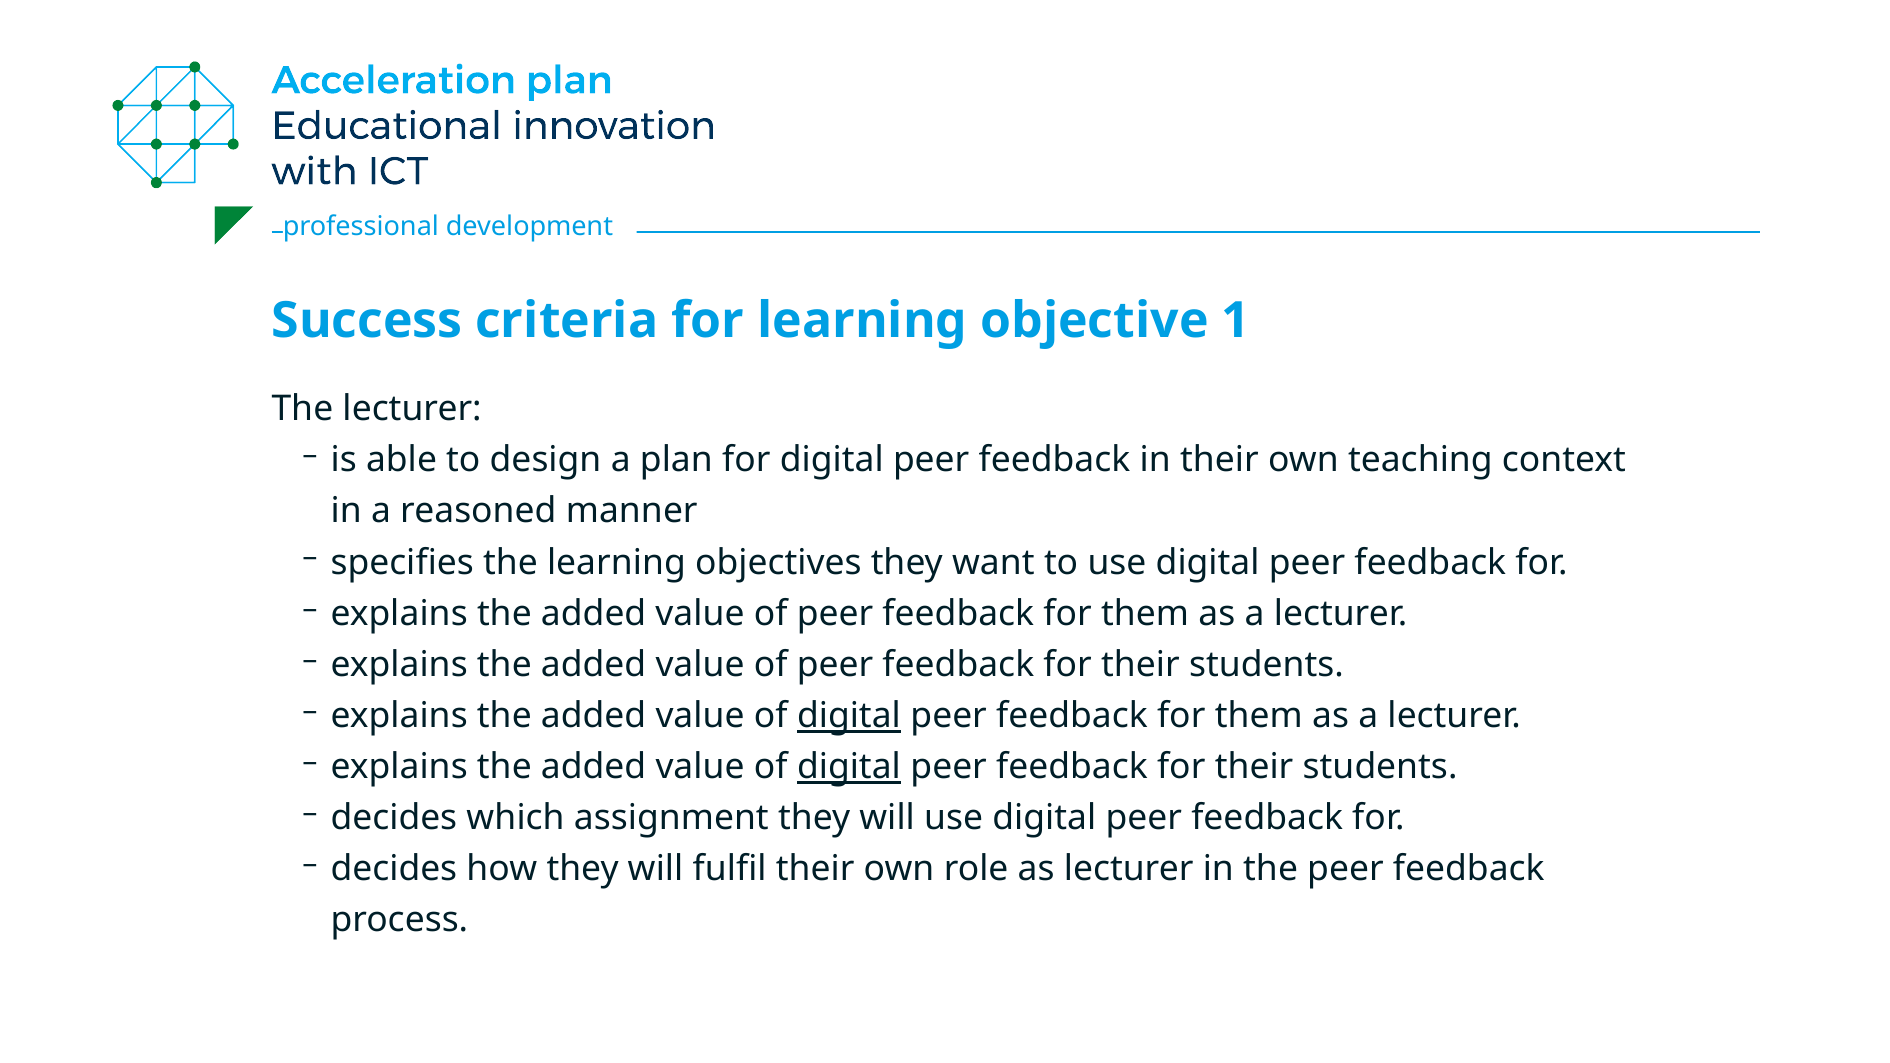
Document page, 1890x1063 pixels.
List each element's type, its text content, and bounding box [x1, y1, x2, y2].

title Success criteria for learning objective 1 [271, 287, 1469, 350]
picture [0, 0, 717, 247]
list The lecturer: is able to design a plan for digital peer feedback in their own teaching context in a reasoned manner specifies the learning objectives they want to use digital peer feedback for. explains the added value of peer feedback for them as a lecturer. explains the added value of peer feedback for their students. explains the added value of digital peer feedback for them as a lecturer. explains the added value of digital peer feedback for their students. decides which assignment they will use digital peer feedback for. decides how they will fulfil their own role as lecturer in the peer feedback process. [271, 376, 1735, 1021]
